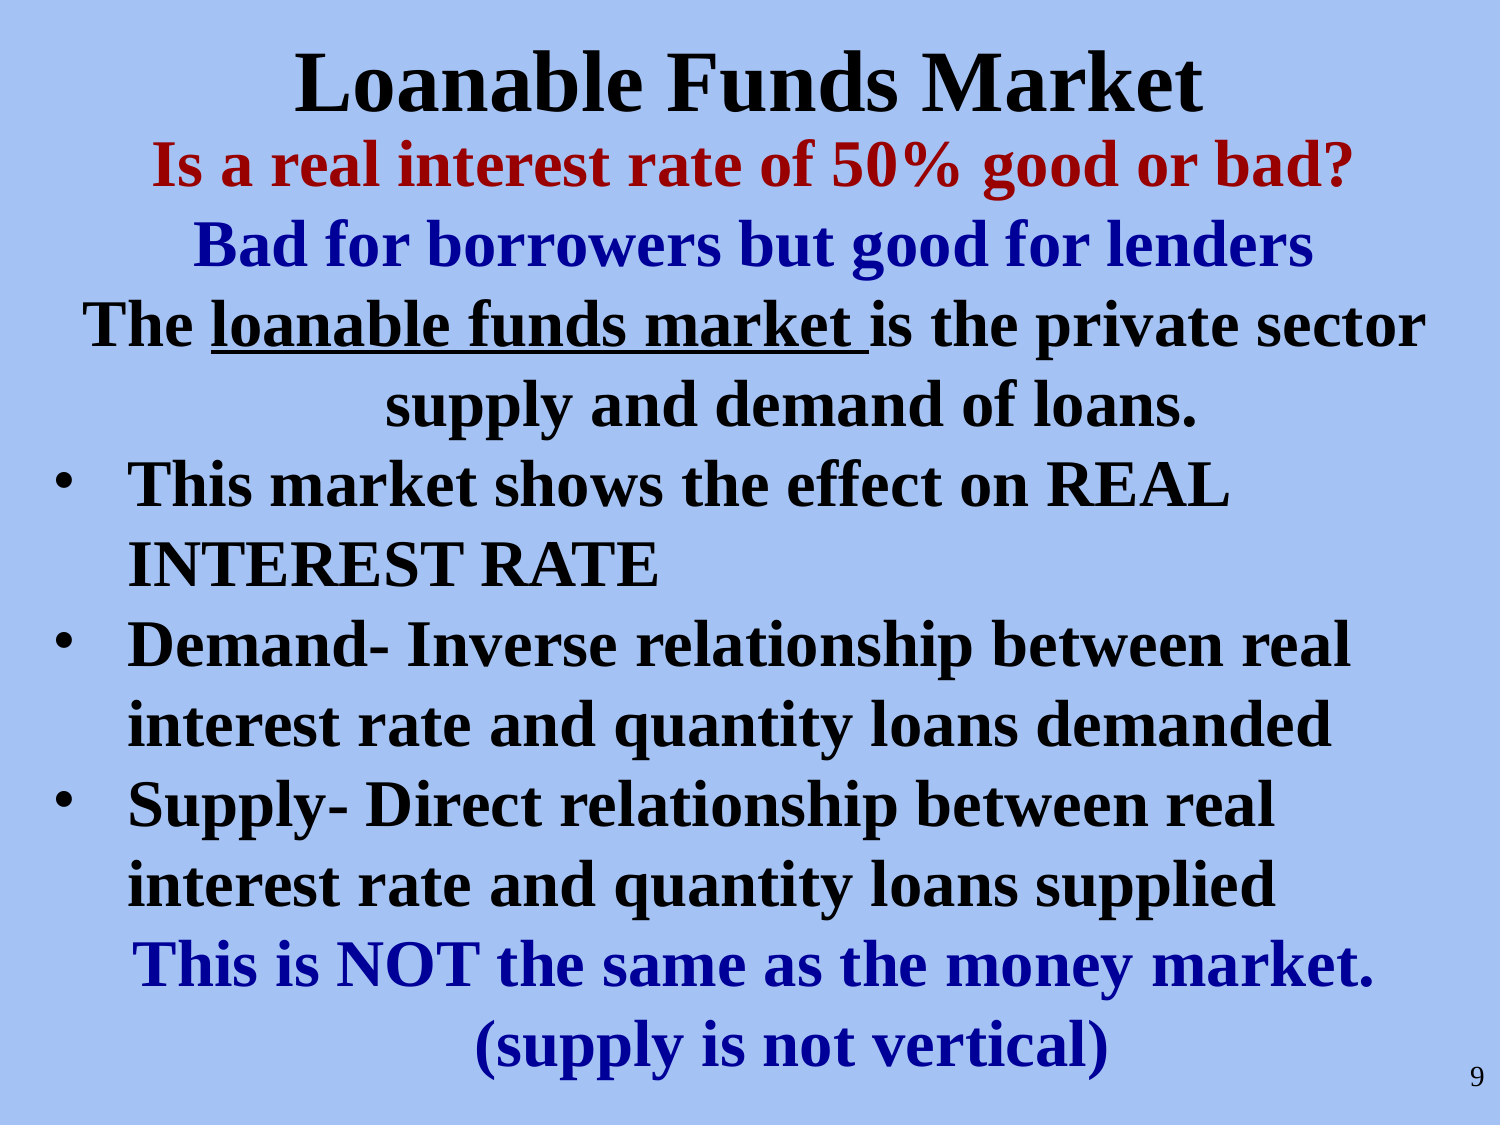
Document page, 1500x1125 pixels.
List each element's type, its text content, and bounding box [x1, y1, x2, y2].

text_box Loanable Funds Market [0, 17, 1500, 137]
text_box ‹#› [1187, 1049, 1500, 1125]
text_box Is a real interest rate of 50% good or bad? Bad for borrowers but good for lenders The loanable funds market is the private sector supply and demand of loans. This market shows the effect on REAL INTEREST RATE Demand- Inverse relationship between real interest rate and quantity loans demanded Supply- Direct relationship between real interest rate and quantity loans supplied This is NOT the same as the money market. (supply is not vertical) [37, 112, 1473, 1097]
